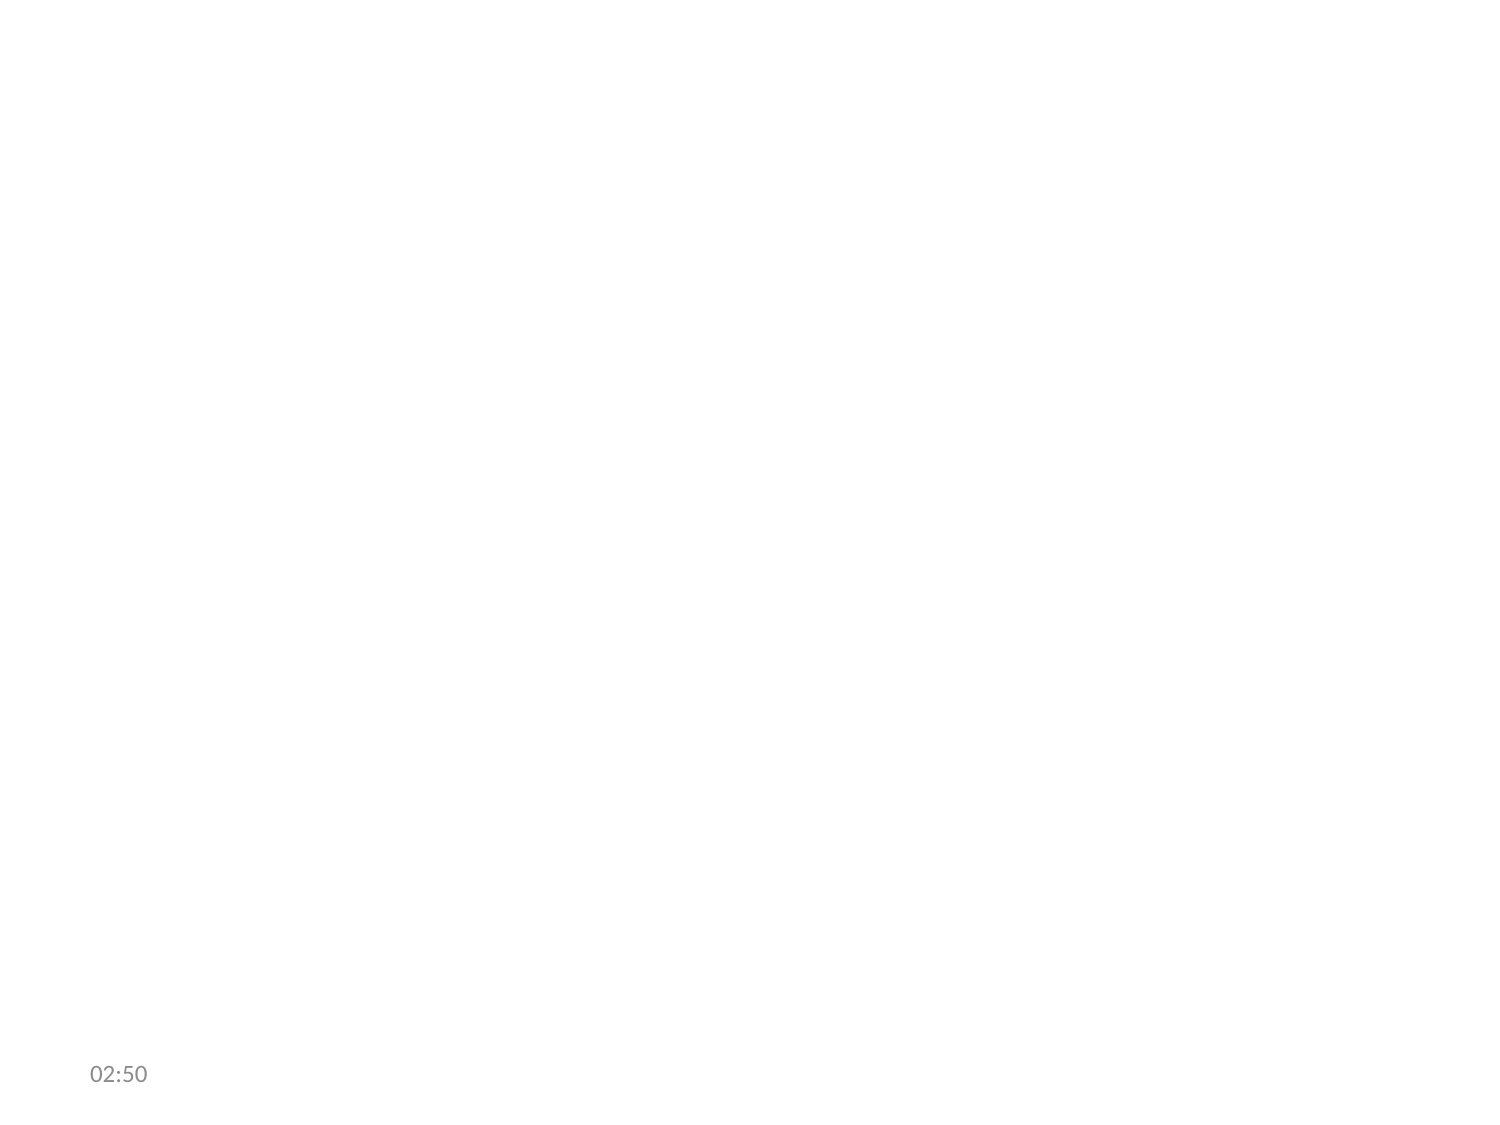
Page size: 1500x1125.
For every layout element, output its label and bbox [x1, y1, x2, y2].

slide_number [75, 1042, 425, 1103]
